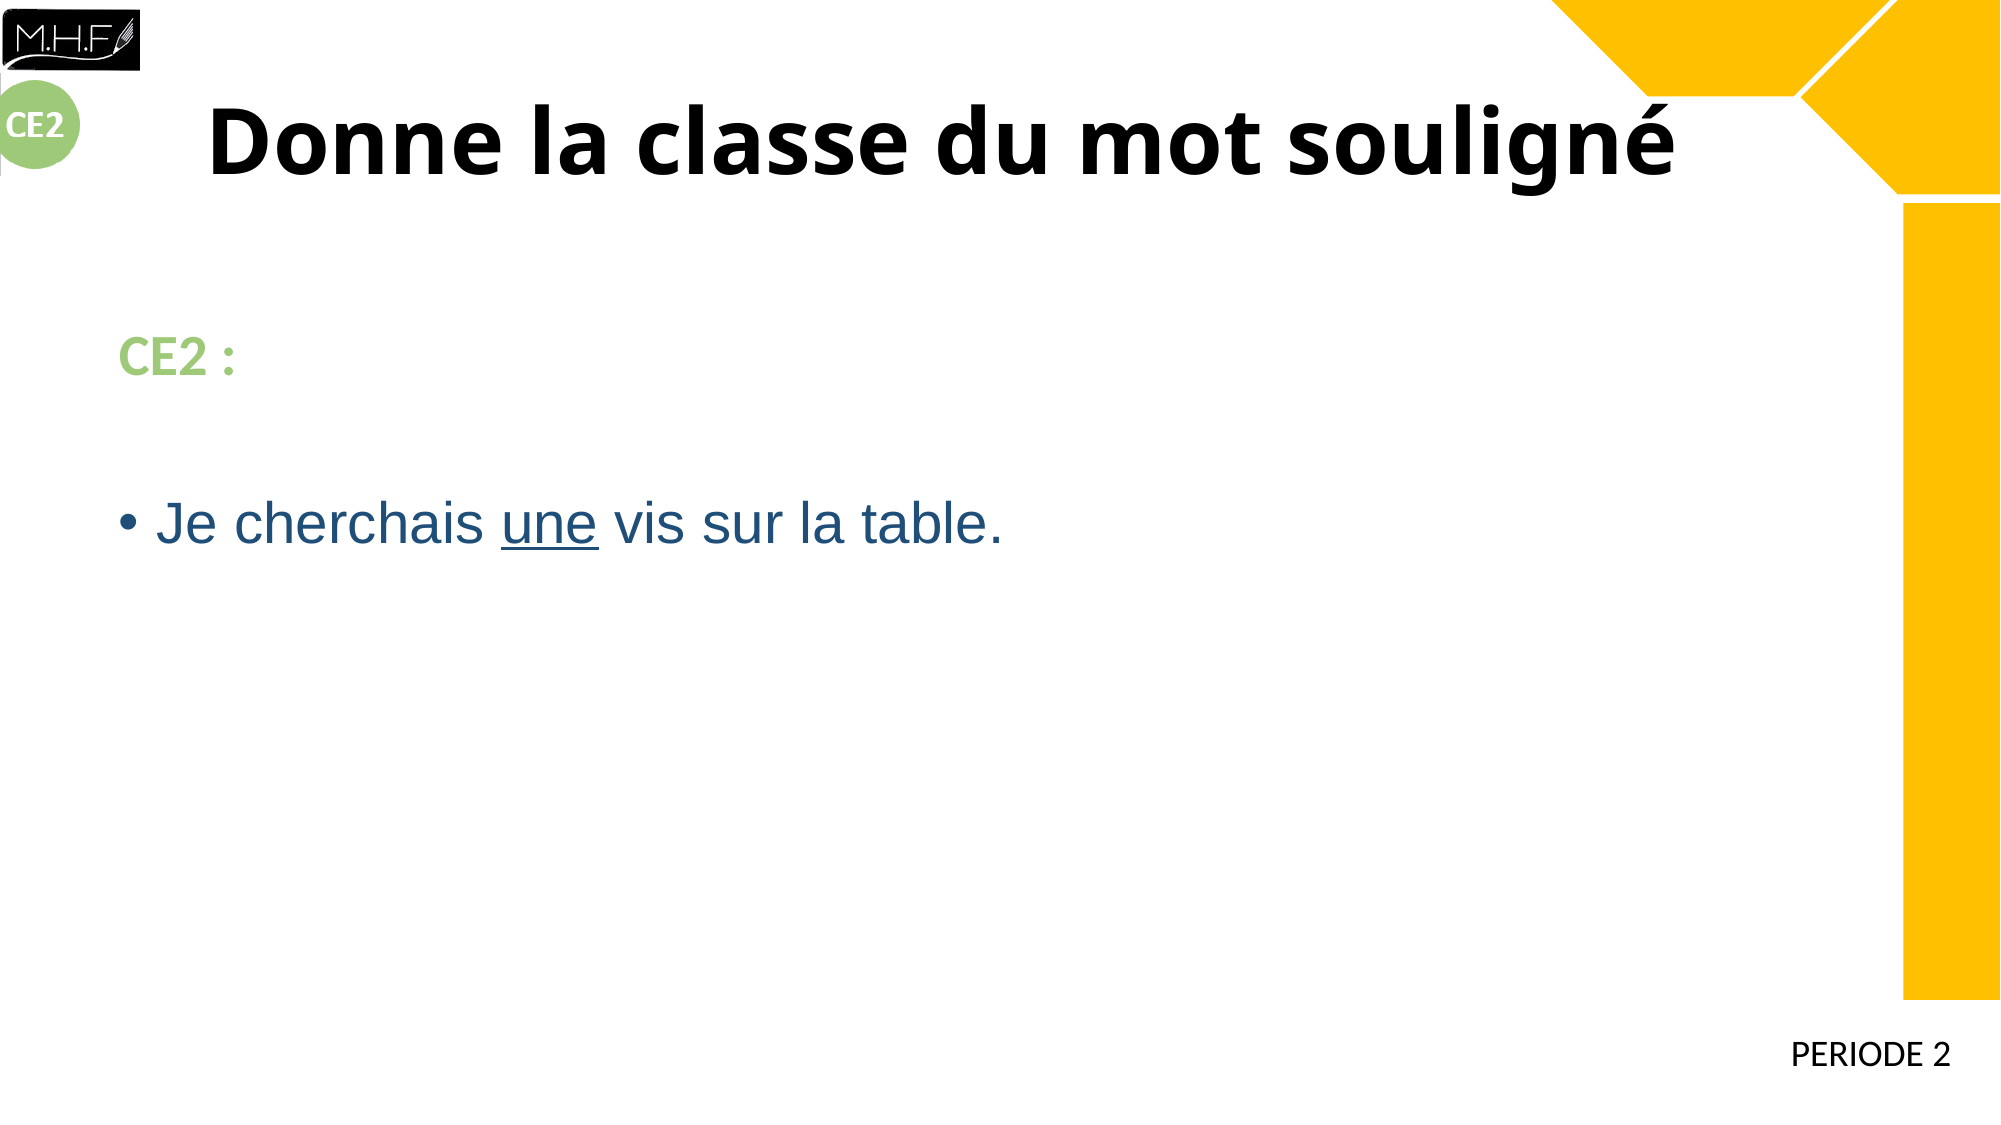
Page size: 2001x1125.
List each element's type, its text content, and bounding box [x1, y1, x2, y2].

picture [0, 7, 140, 176]
text_box [1799, 0, 2000, 196]
text_box PERIODE 2 [1362, 1021, 1967, 1125]
title Donne la classe du mot souligné [190, 9, 1856, 280]
list CE2 : Je cherchais une vis sur la table. [103, 317, 1770, 1032]
text_box [1549, 0, 1892, 98]
text_box [1902, 202, 2000, 1001]
